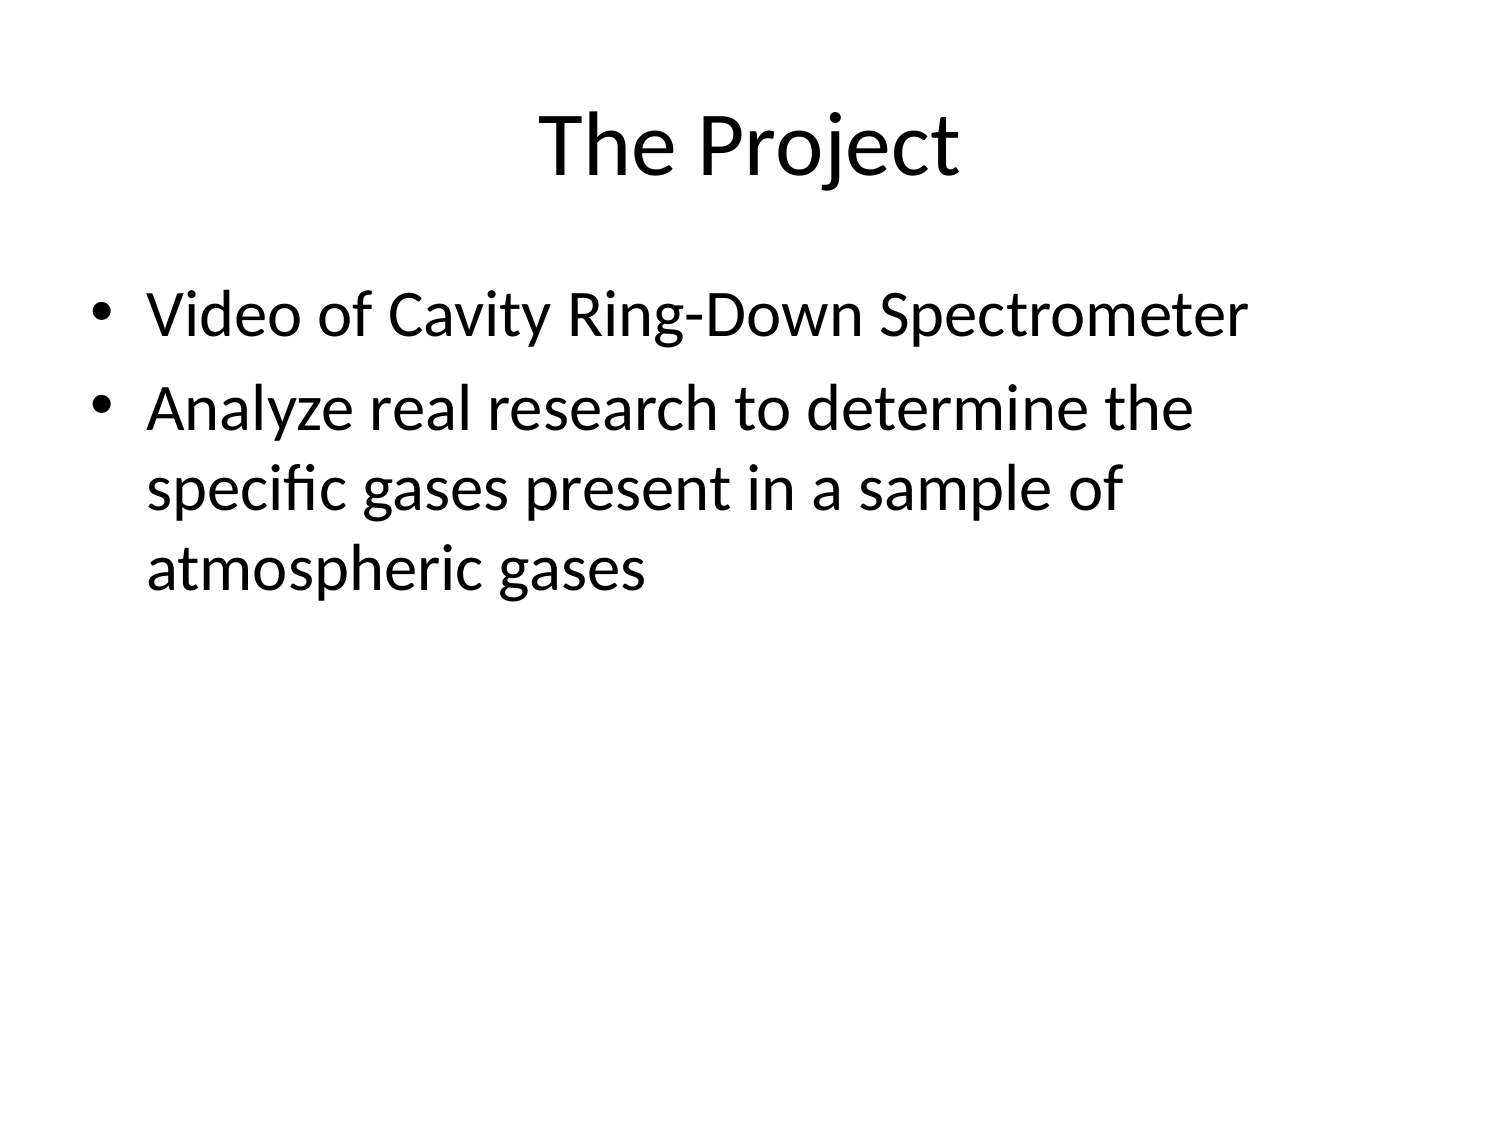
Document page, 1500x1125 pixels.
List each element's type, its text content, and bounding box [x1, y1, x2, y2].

title The Project [75, 45, 1425, 233]
list Video of Cavity Ring-Down Spectrometer Analyze real research to determine the specific gases present in a sample of atmospheric gases [75, 262, 1425, 1005]
